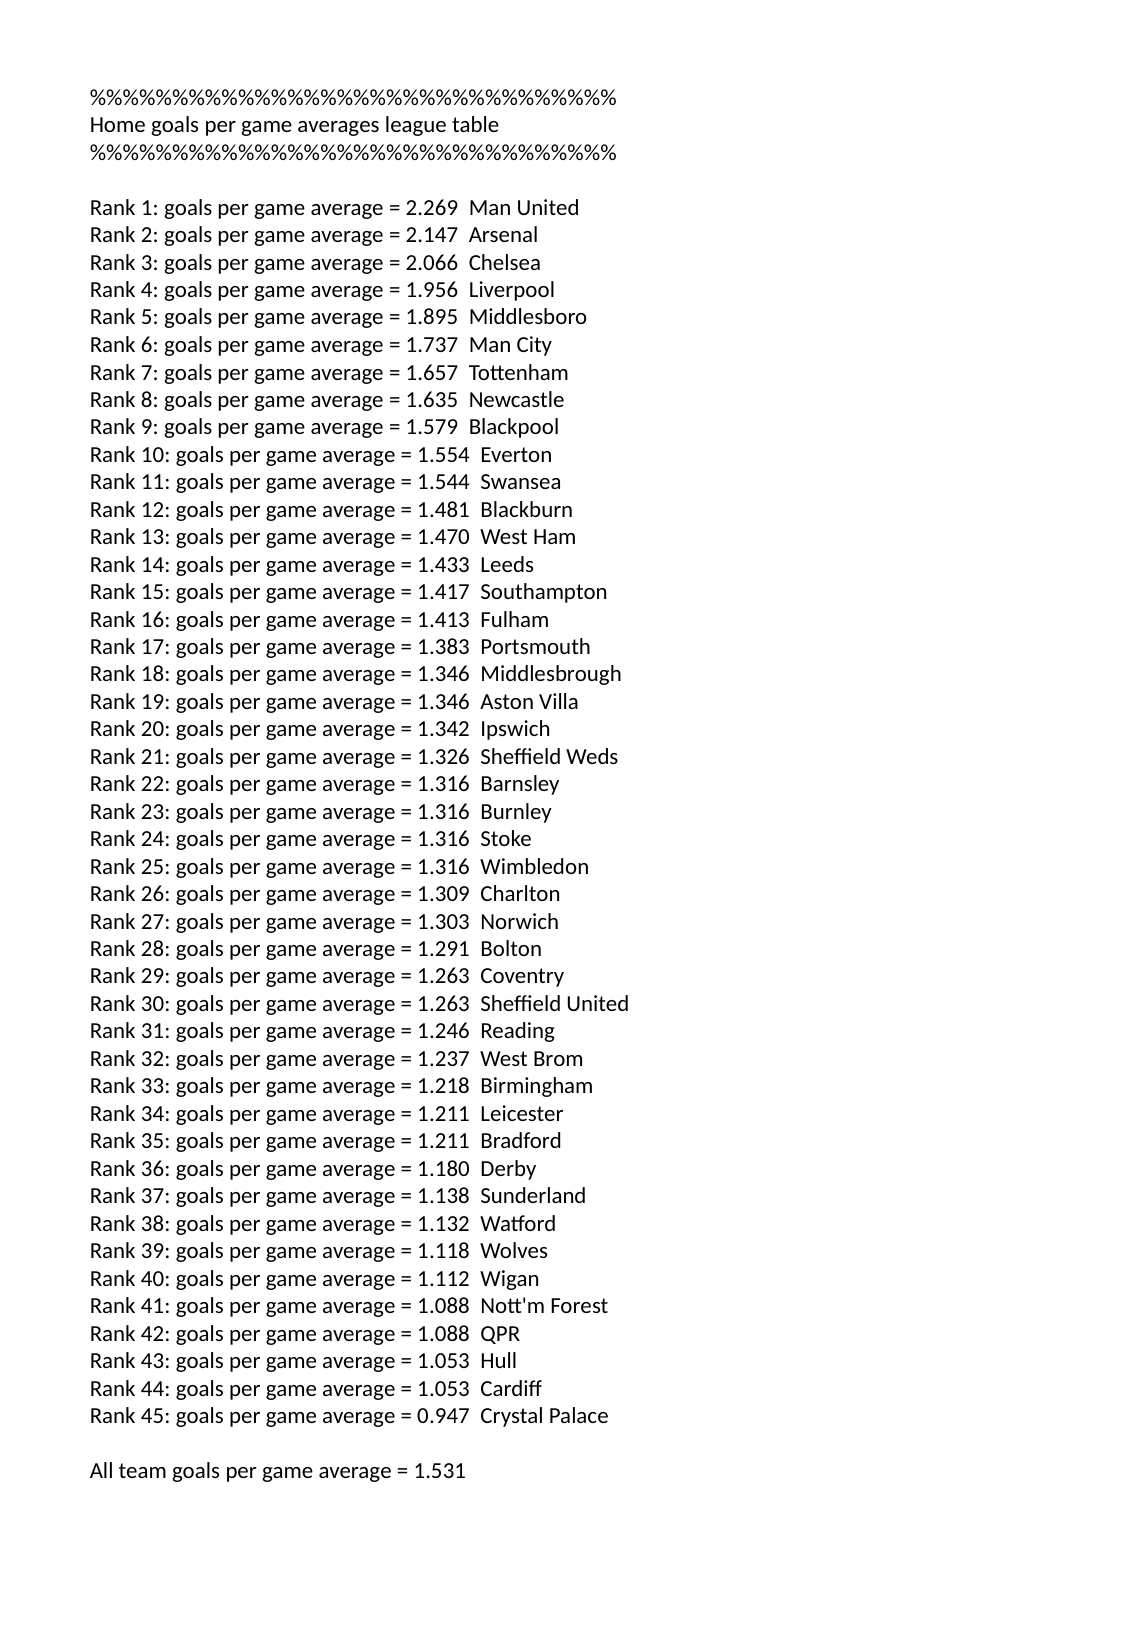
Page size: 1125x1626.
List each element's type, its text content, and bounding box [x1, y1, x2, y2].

text_box %%%%%%%%%%%%%%%%%%%%%%%%%%%%%%%% Home goals per game averages league table %%%%%%%%%%%%%%%%%%%%%%%%%%%%%%%% Rank 1: goals per game average = 2.269 Man United Rank 2: goals per game average = 2.147 Arsenal Rank 3: goals per game average = 2.066 Chelsea Rank 4: goals per game average = 1.956 Liverpool Rank 5: goals per game average = 1.895 Middlesboro Rank 6: goals per game average = 1.737 Man City Rank 7: goals per game average = 1.657 Tottenham Rank 8: goals per game average = 1.635 Newcastle Rank 9: goals per game average = 1.579 Blackpool Rank 10: goals per game average = 1.554 Everton Rank 11: goals per game average = 1.544 Swansea Rank 12: goals per game average = 1.481 Blackburn Rank 13: goals per game average = 1.470 West Ham Rank 14: goals per game average = 1.433 Leeds Rank 15: goals per game average = 1.417 Southampton Rank 16: goals per game average = 1.413 Fulham Rank 17: goals per game average = 1.383 Portsmouth Rank 18: goals per game average = 1.346 Middlesbrough Rank 19: goals per game average = 1.346 Aston Villa Rank 20: goals per game average = 1.342 Ipswich Rank 21: goals per game average = 1.326 Sheffield Weds Rank 22: goals per game average = 1.316 Barnsley Rank 23: goals per game average = 1.316 Burnley Rank 24: goals per game average = 1.316 Stoke Rank 25: goals per game average = 1.316 Wimbledon Rank 26: goals per game average = 1.309 Charlton Rank 27: goals per game average = 1.303 Norwich Rank 28: goals per game average = 1.291 Bolton Rank 29: goals per game average = 1.263 Coventry Rank 30: goals per game average = 1.263 Sheffield United Rank 31: goals per game average = 1.246 Reading Rank 32: goals per game average = 1.237 West Brom Rank 33: goals per game average = 1.218 Birmingham Rank 34: goals per game average = 1.211 Leicester Rank 35: goals per game average = 1.211 Bradford Rank 36: goals per game average = 1.180 Derby Rank 37: goals per game average = 1.138 Sunderland Rank 38: goals per game average = 1.132 Watford Rank 39: goals per game average = 1.118 Wolves Rank 40: goals per game average = 1.112 Wigan Rank 41: goals per game average = 1.088 Nott'm Forest Rank 42: goals per game average = 1.088 QPR Rank 43: goals per game average = 1.053 Hull Rank 44: goals per game average = 1.053 Cardiff Rank 45: goals per game average = 0.947 Crystal Palace All team goals per game average = 1.531 [74, 75, 763, 1491]
